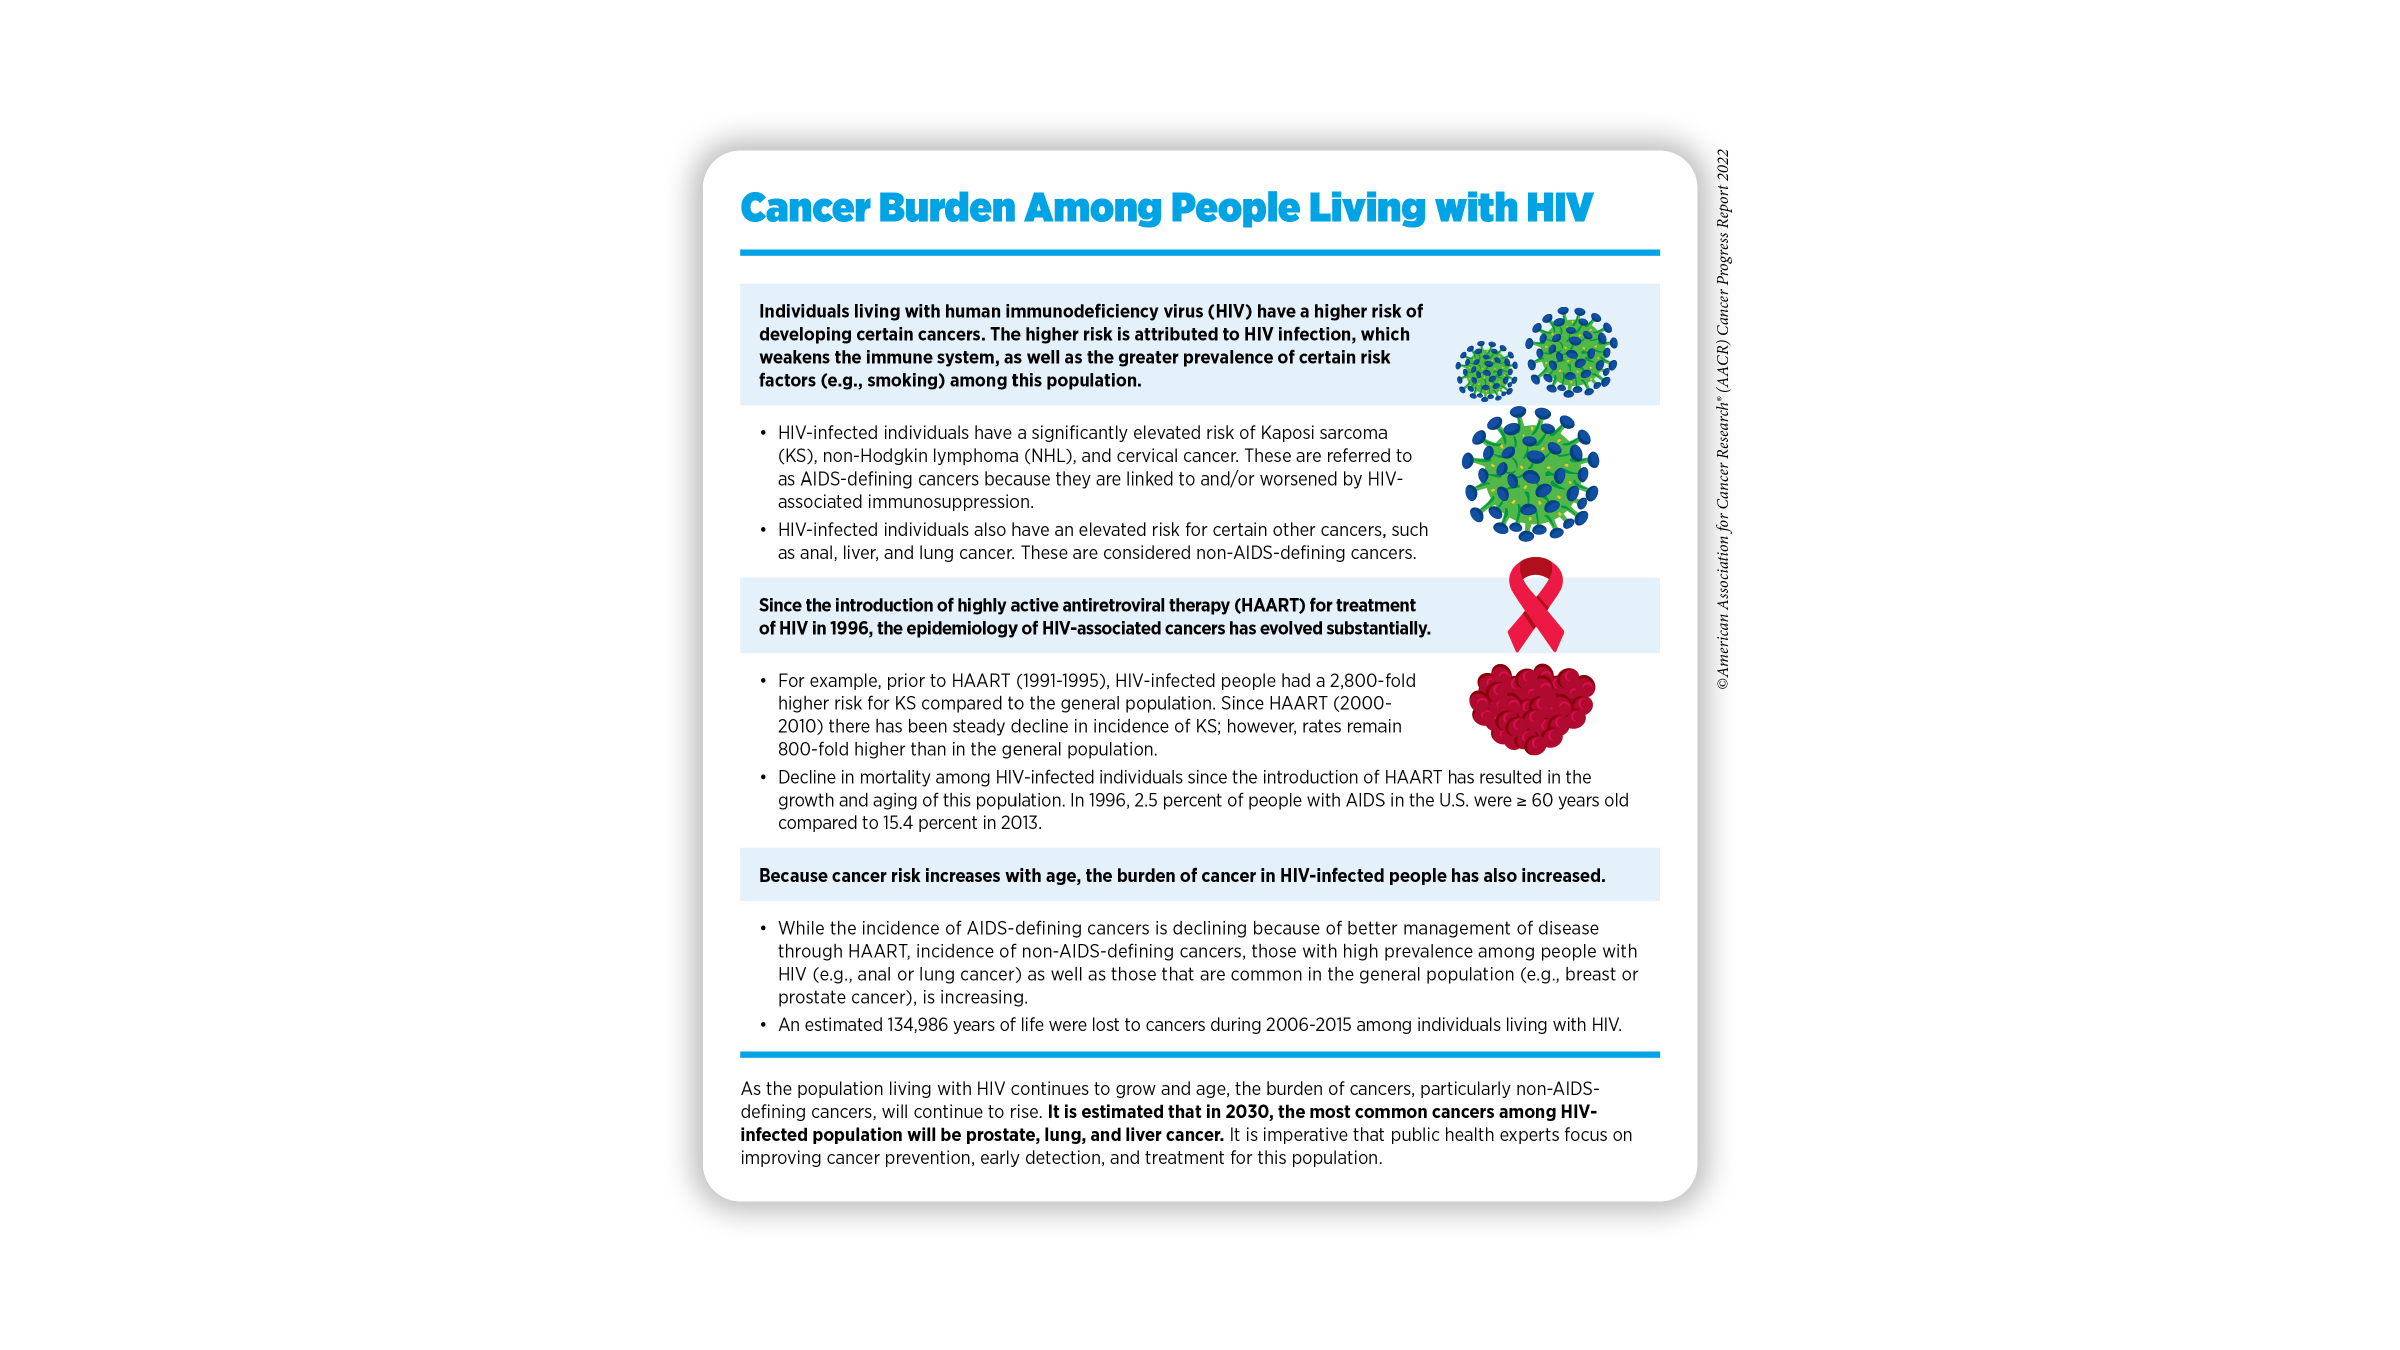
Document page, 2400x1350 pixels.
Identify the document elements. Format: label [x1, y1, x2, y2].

picture [646, 93, 1754, 1257]
